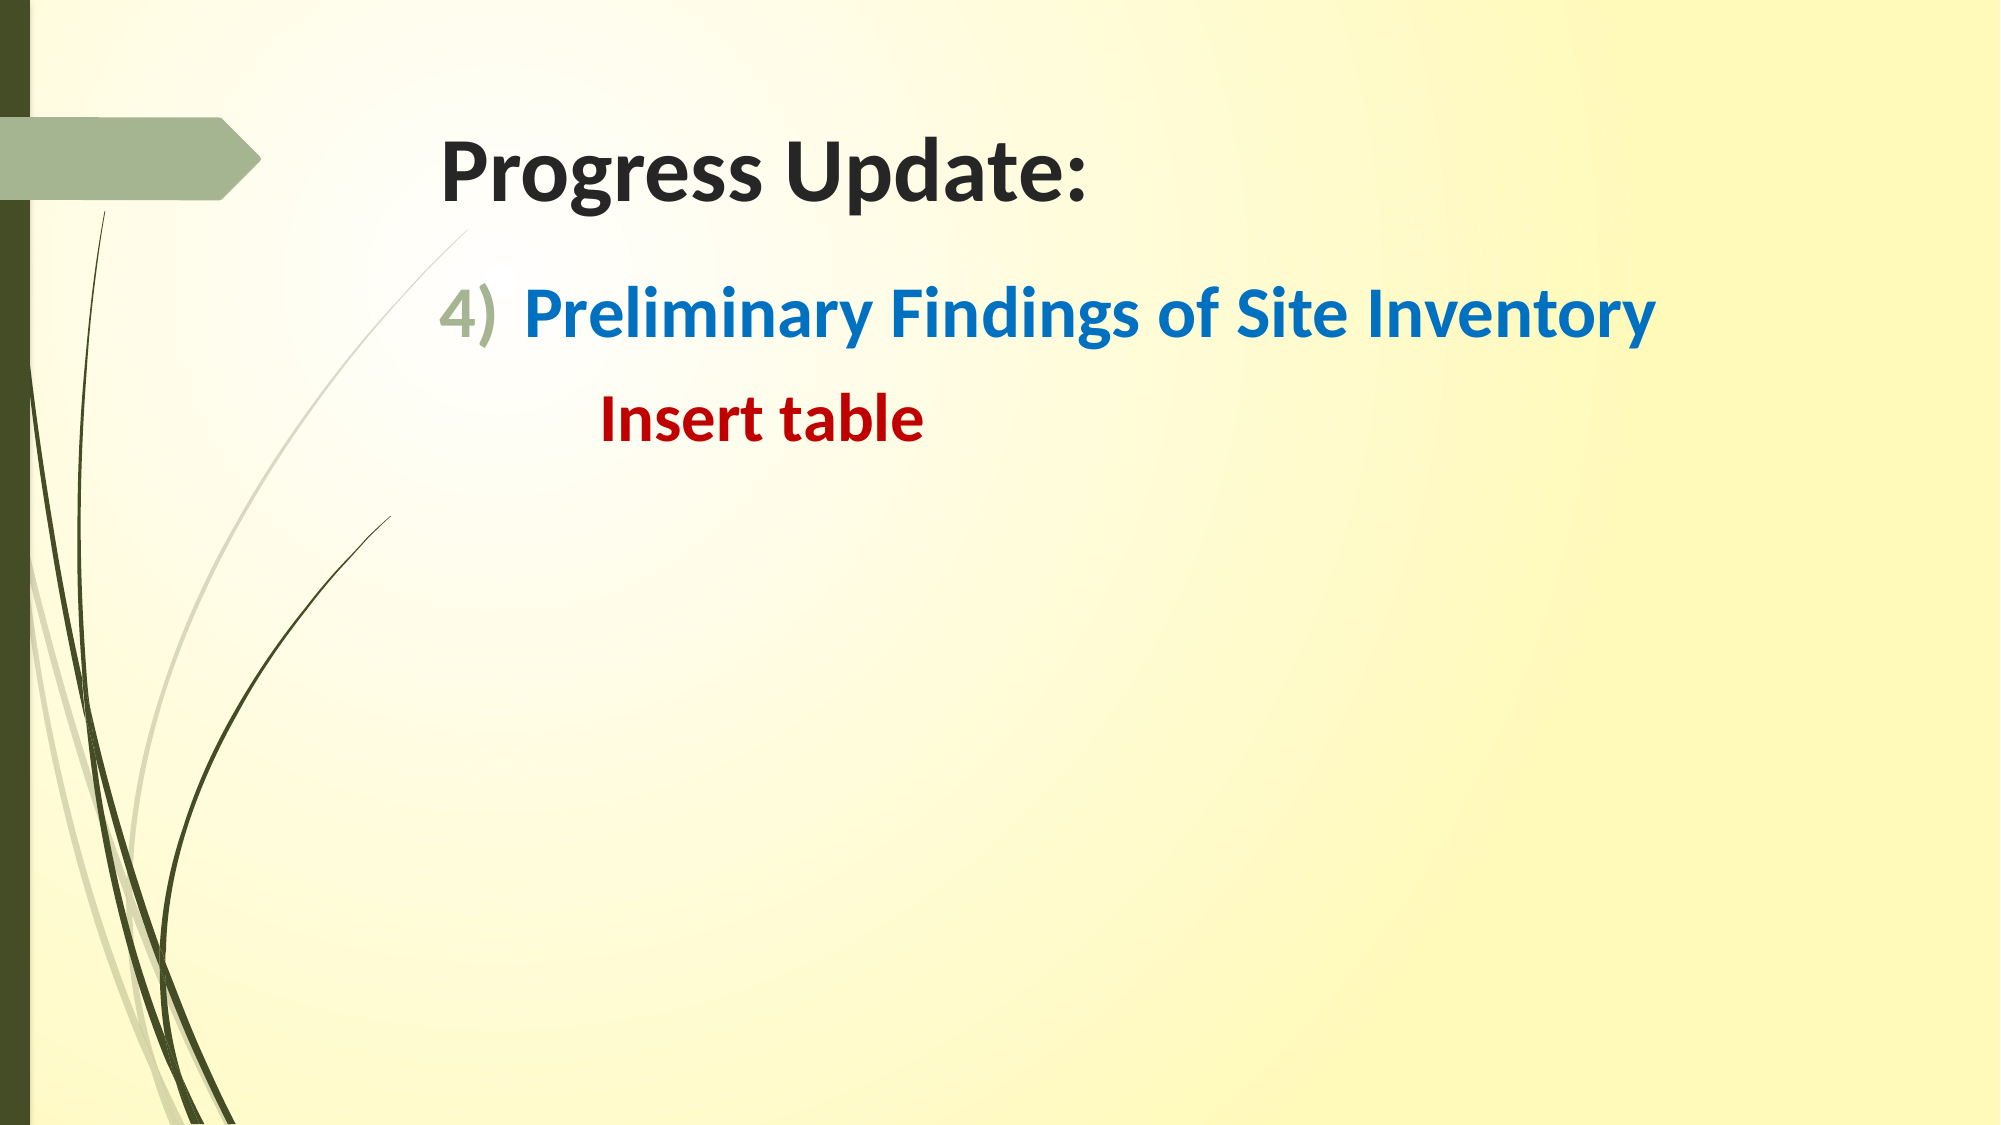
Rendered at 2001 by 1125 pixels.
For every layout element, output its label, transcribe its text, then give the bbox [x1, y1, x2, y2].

title Progress Update: [425, 102, 1888, 244]
list Preliminary Findings of Site Inventory Insert table [424, 256, 1888, 1054]
